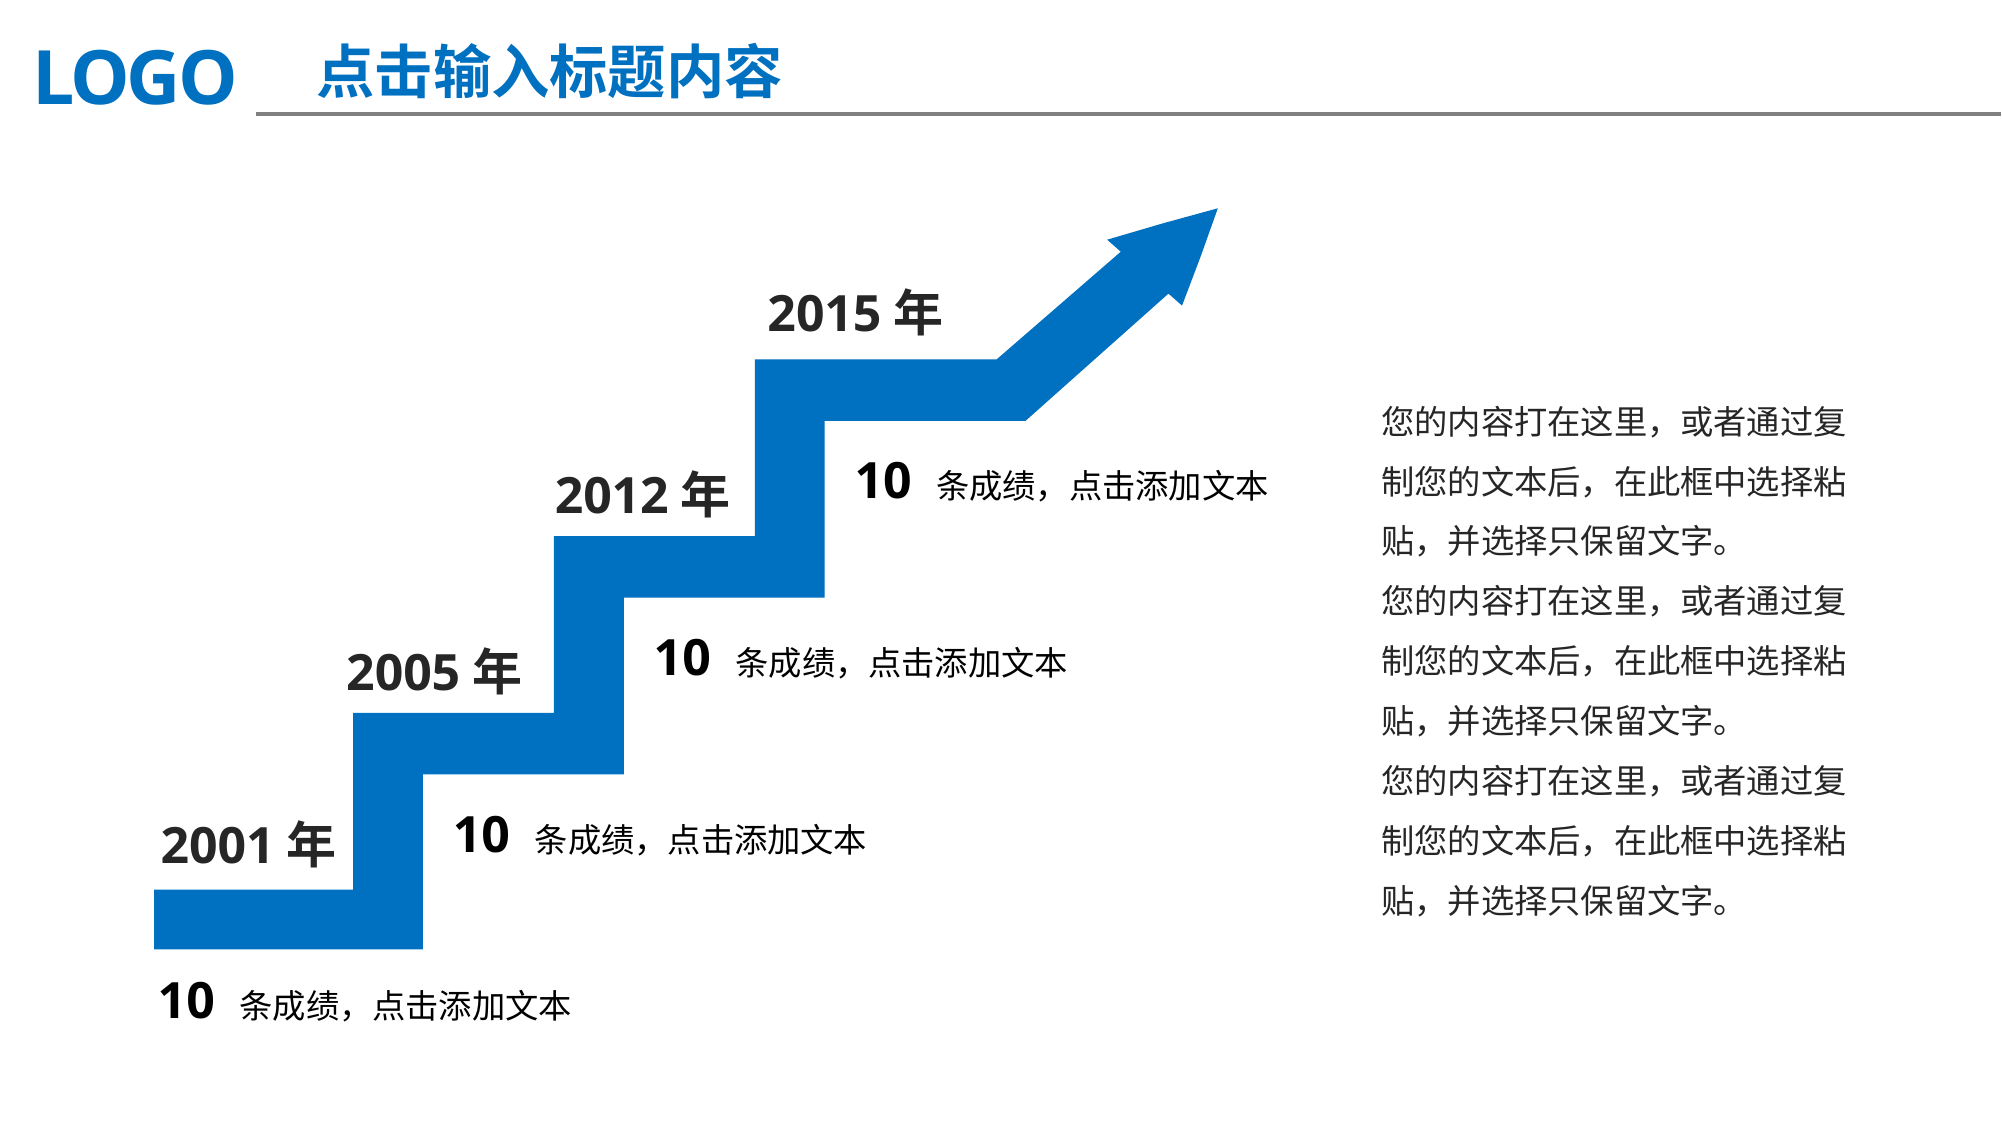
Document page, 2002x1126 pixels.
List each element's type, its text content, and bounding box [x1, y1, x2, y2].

text_box 10 条成绩，点击添加文本 [839, 441, 1296, 516]
text_box 2005年 [331, 633, 537, 709]
text_box 您的内容打在这里，或者通过复制您的文本后，在此框中选择粘贴，并选择只保留文字。 您的内容打在这里，或者通过复制您的文本后，在此框中选择粘贴，并选择只保留文字。 您的内容打在这里，或者通过复制您的文本后，在此框中选择粘贴，并选择只保留文字。 [1366, 373, 1863, 988]
text_box [154, 208, 1218, 950]
text_box 点击输入标题内容 [279, 27, 820, 113]
text_box 2015年 [752, 274, 959, 349]
text_box 2012年 [540, 456, 746, 531]
text_box 10 条成绩，点击添加文本 [438, 794, 989, 870]
text_box 10 条成绩，点击添加文本 [638, 618, 1190, 694]
text_box 2001年 [145, 805, 352, 881]
text_box 10 条成绩，点击添加文本 [142, 961, 693, 1036]
